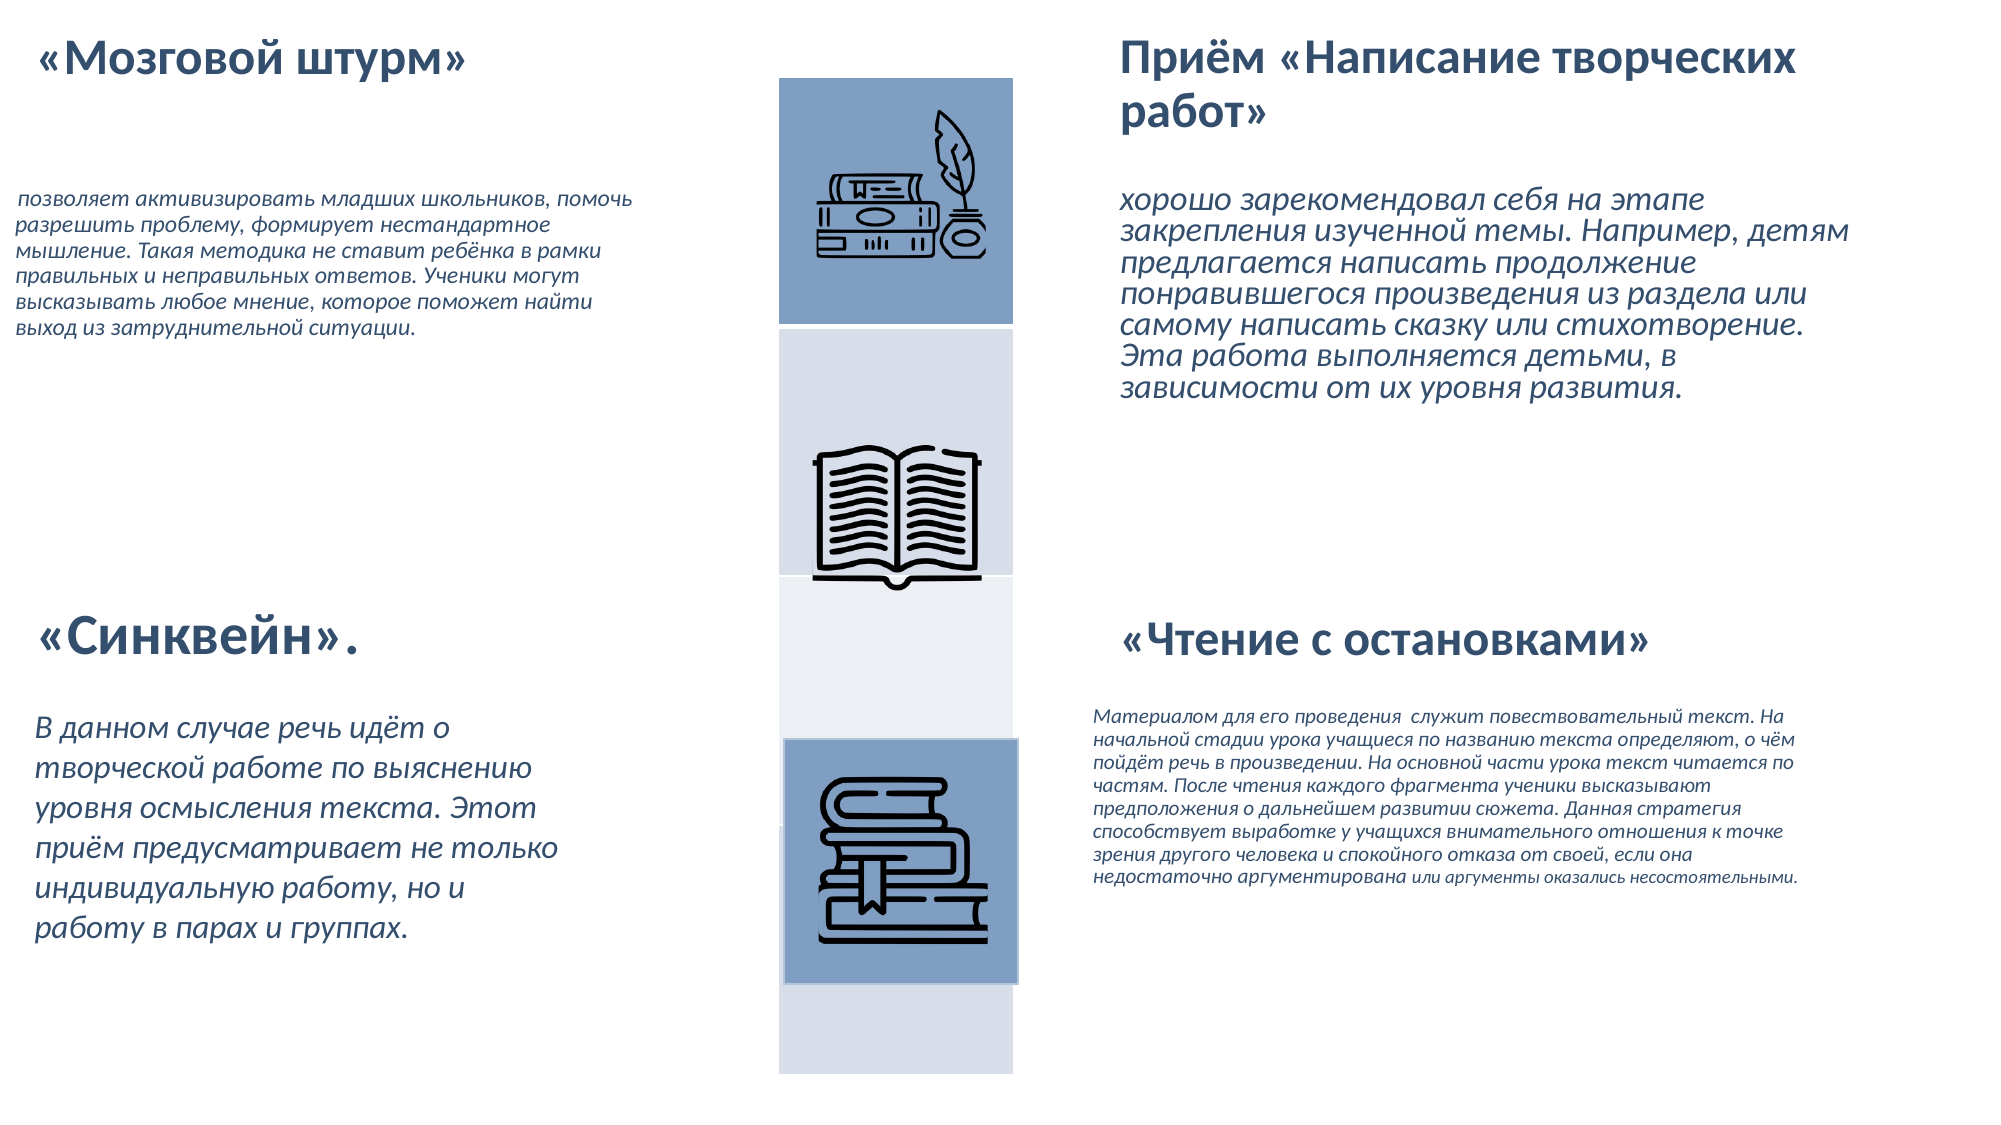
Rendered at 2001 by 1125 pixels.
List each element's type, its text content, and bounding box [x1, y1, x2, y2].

picture [818, 769, 988, 951]
text_box В данном случае речь идёт о творческой работе по выяснению уровня осмысления текста. Этот приём предусматривает не только индивидуальную работу, но и работу в парах и группах. [19, 697, 598, 953]
text_box [783, 738, 1019, 985]
picture [816, 93, 986, 275]
list «Синквейн». [21, 604, 452, 697]
list «Мозговой штурм» [21, 23, 564, 94]
picture [812, 427, 982, 608]
list Приём «Написание творческих работ» [1104, 23, 1914, 94]
list Материалом для его проведения служит повествовательный текст. На начальной стадии урока учащиеся по названию текста определяют, о чём пойдёт речь в произведении. На основной части урока текст читается по частям. После чтения каждого фрагмента ученики высказывают предположения о дальнейшем развитии сюжета. Данная стратегия способствует выработке у учащихся внимательного отношения к точке зрения другого человека и спокойного отказа от своей, если она недостаточно аргументирована или аргументы оказались несостоятельными. [1077, 697, 1853, 904]
list хорошо зарекомендовал себя на этапе закрепления изученной темы. Например, детям предлагается написать продолжение понравившегося произведения из раздела или самому написать сказку или стихотворение. Эта работа выполняется детьми, в зависимости от их уровня развития. [1104, 178, 1887, 428]
list «Чтение с остановками» [1104, 604, 1687, 675]
list позволяет активизировать младших школьников, помочь разрешить проблему, формирует нестандартное мышление. Такая методика не ставит ребёнка в рамки правильных и неправильных ответов. Ученики могут высказывать любое мнение, которое поможет найти выход из затруднительной ситуации. [0, 178, 671, 363]
